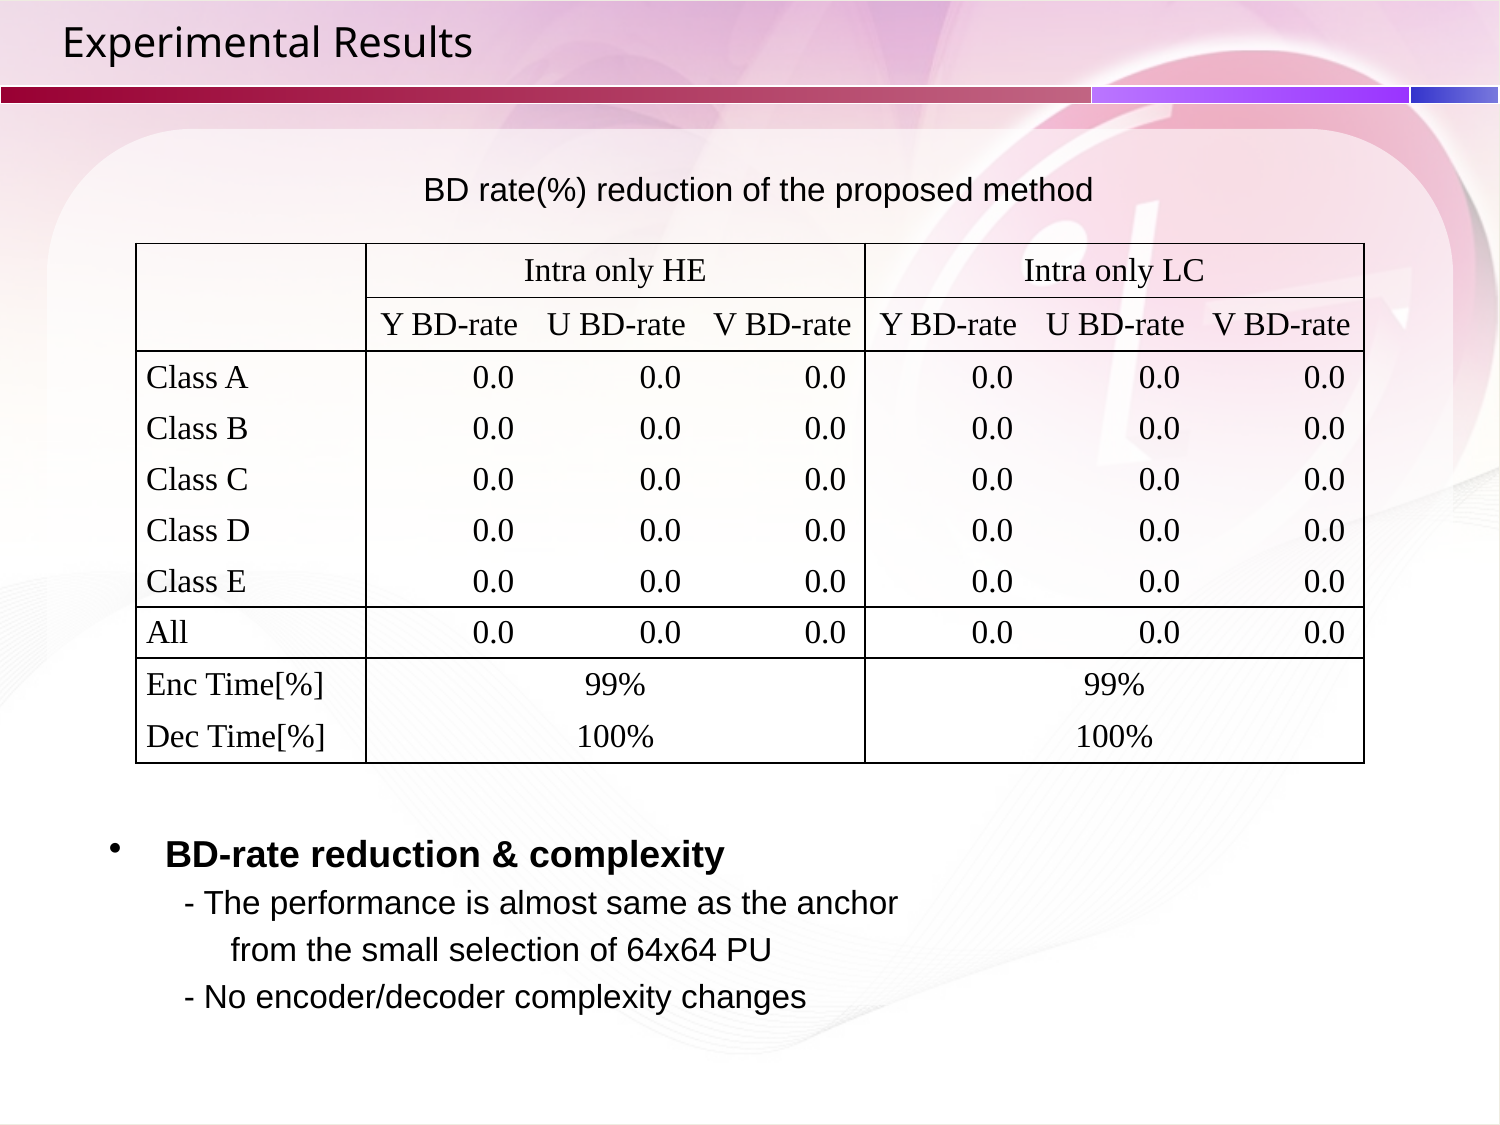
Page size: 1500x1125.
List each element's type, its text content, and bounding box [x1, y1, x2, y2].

table_cell 0.0 [1032, 556, 1199, 606]
table_cell 0.0 [1032, 352, 1199, 402]
table_cell Class C [137, 454, 365, 505]
title Experimental Results [46, 0, 1454, 83]
table_header Intra only HE [367, 244, 864, 297]
table_cell V BD-rate [1199, 298, 1363, 350]
table_cell 0.0 [1199, 402, 1363, 454]
table_cell 0.0 [367, 352, 533, 402]
table_header [137, 244, 365, 350]
list BD-rate reduction & complexity - The performance is almost same as the anchor from the small selection of 64x64 PU - No encoder/decoder complexity changes [93, 822, 1407, 1048]
table_cell 0.0 [1032, 402, 1199, 454]
table_cell Dec Time[%] [137, 709, 365, 762]
table_cell 99% [367, 659, 864, 709]
table_cell 0.0 [866, 505, 1032, 556]
table_cell 0.0 [533, 556, 700, 606]
table_cell Class D [137, 505, 365, 556]
table_cell U BD-rate [1032, 298, 1199, 350]
table_cell 0.0 [866, 402, 1032, 454]
table_cell 0.0 [1032, 608, 1199, 657]
table_cell 0.0 [1199, 505, 1363, 556]
table_cell 0.0 [367, 505, 533, 556]
table_cell 100% [367, 709, 864, 762]
table_cell 0.0 [367, 556, 533, 606]
table_cell 0.0 [1199, 352, 1363, 402]
text_box BD rate(%) reduction of the proposed method [106, 160, 1412, 220]
table_cell 0.0 [700, 556, 864, 606]
table_cell 0.0 [533, 505, 700, 556]
table_cell Class A [137, 352, 365, 402]
table_cell Y BD-rate [866, 298, 1032, 350]
table_cell 0.0 [700, 454, 864, 505]
table_cell 0.0 [1199, 454, 1363, 505]
table_cell 0.0 [1032, 454, 1199, 505]
table_cell 0.0 [700, 402, 864, 454]
table_cell 0.0 [1199, 556, 1363, 606]
table_cell 0.0 [1032, 505, 1199, 556]
table_cell U BD-rate [533, 298, 700, 350]
table_cell 0.0 [367, 454, 533, 505]
table_cell Y BD-rate [367, 298, 533, 350]
table_cell 0.0 [533, 454, 700, 505]
table_cell 0.0 [533, 402, 700, 454]
table_cell 99% [866, 659, 1363, 709]
table_cell 0.0 [866, 454, 1032, 505]
table_cell 100% [866, 709, 1363, 762]
table_cell V BD-rate [700, 298, 864, 350]
table_cell 0.0 [367, 608, 533, 657]
table_cell 0.0 [700, 352, 864, 402]
table_cell 0.0 [866, 608, 1032, 657]
table_cell Enc Time[%] [137, 659, 365, 709]
table_cell 0.0 [866, 556, 1032, 606]
table_cell 0.0 [533, 352, 700, 402]
table_cell 0.0 [1199, 608, 1363, 657]
table_cell All [137, 608, 365, 657]
table_header Intra only LC [866, 244, 1363, 297]
table_cell 0.0 [367, 402, 533, 454]
table_cell Class B [137, 402, 365, 454]
table_cell 0.0 [700, 505, 864, 556]
table_cell 0.0 [533, 608, 700, 657]
table_cell 0.0 [866, 352, 1032, 402]
table_cell Class E [137, 556, 365, 606]
table_cell 0.0 [700, 608, 864, 657]
